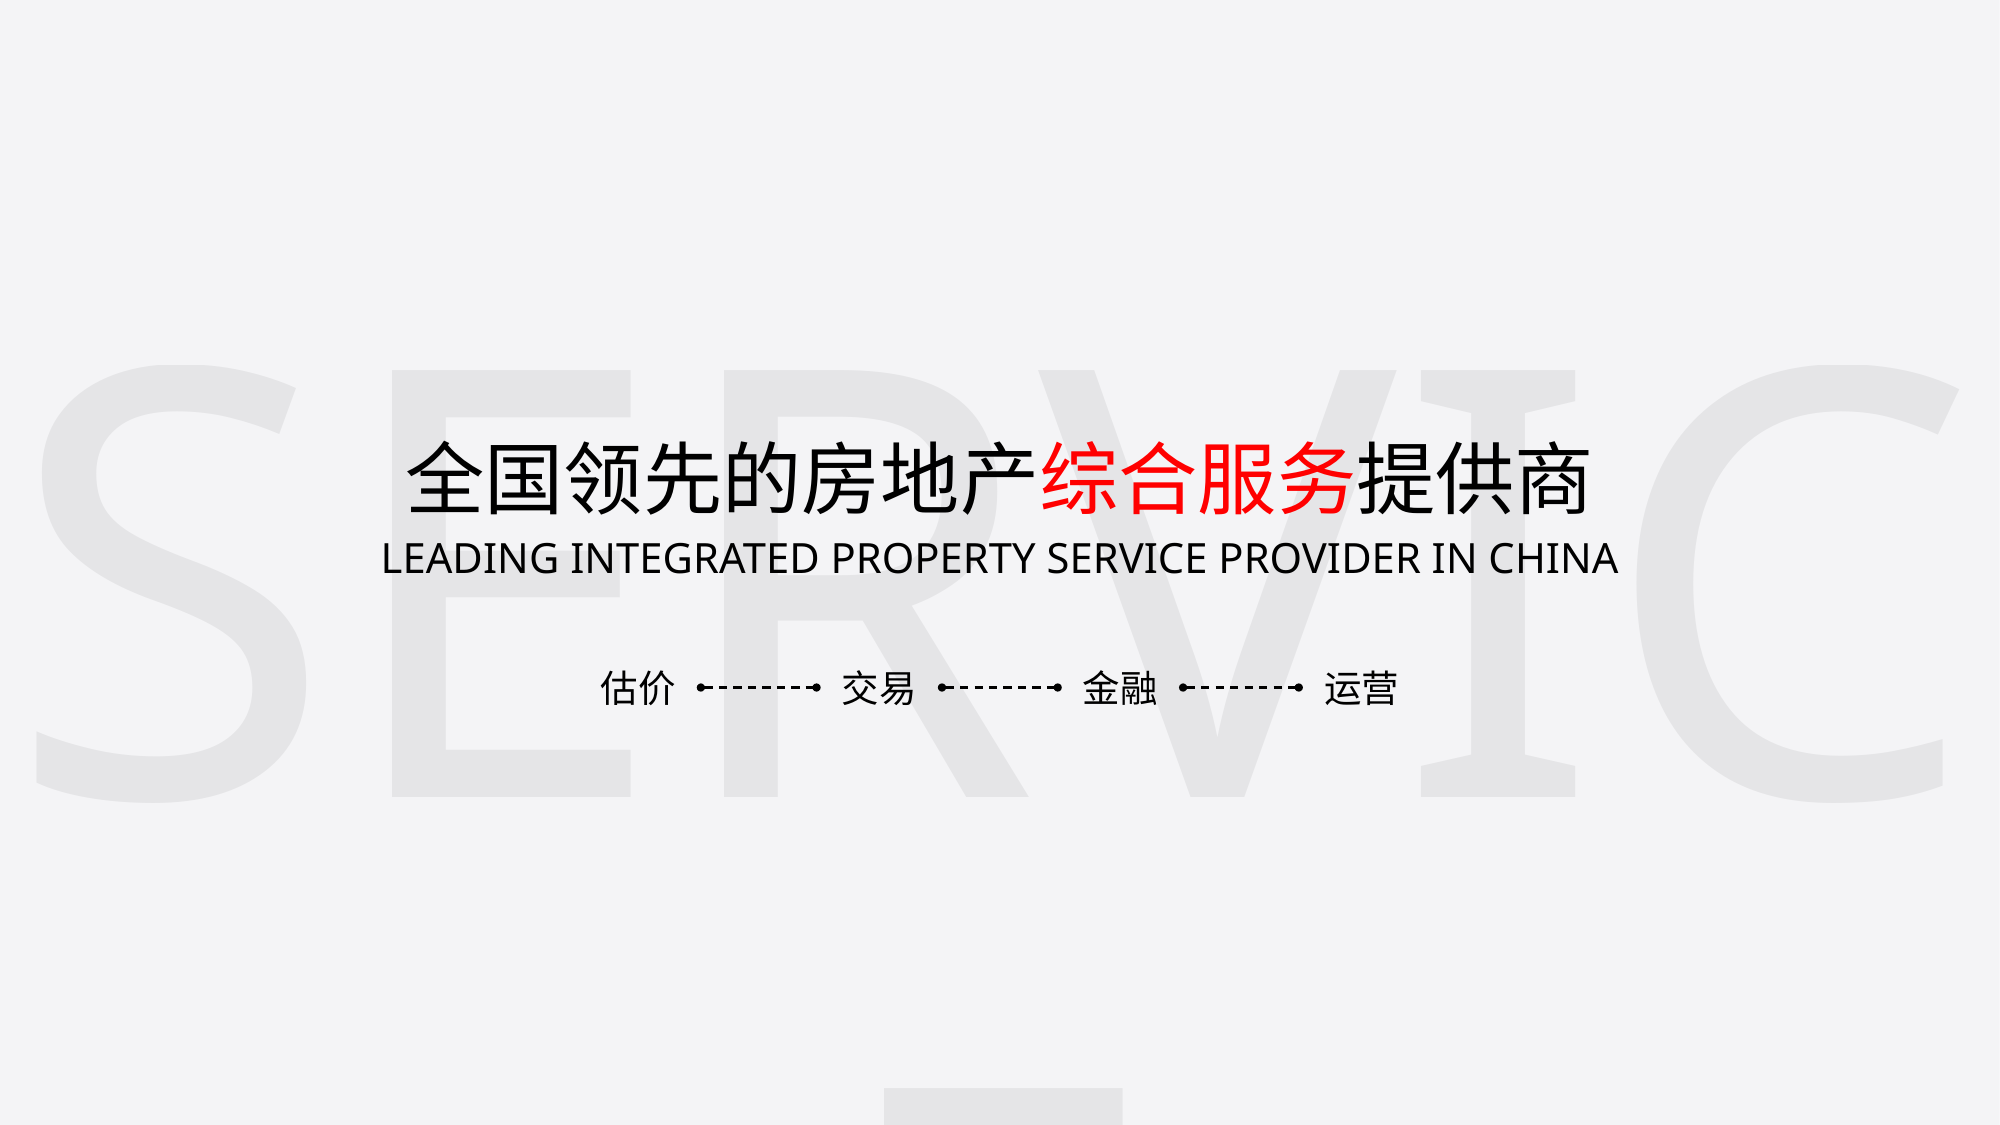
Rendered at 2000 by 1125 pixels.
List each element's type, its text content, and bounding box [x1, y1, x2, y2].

text_box 金融 [1057, 657, 1184, 718]
text_box 全国领先的房地产综合服务提供商 [379, 422, 1620, 524]
text_box SERVICE [0, 192, 2000, 1125]
text_box 交易 [816, 657, 942, 718]
text_box LEADING INTEGRATED PROPERTY SERVICE PROVIDER IN CHINA [342, 524, 1657, 590]
text_box 运营 [1298, 657, 1425, 718]
text_box 估价 [575, 657, 701, 718]
